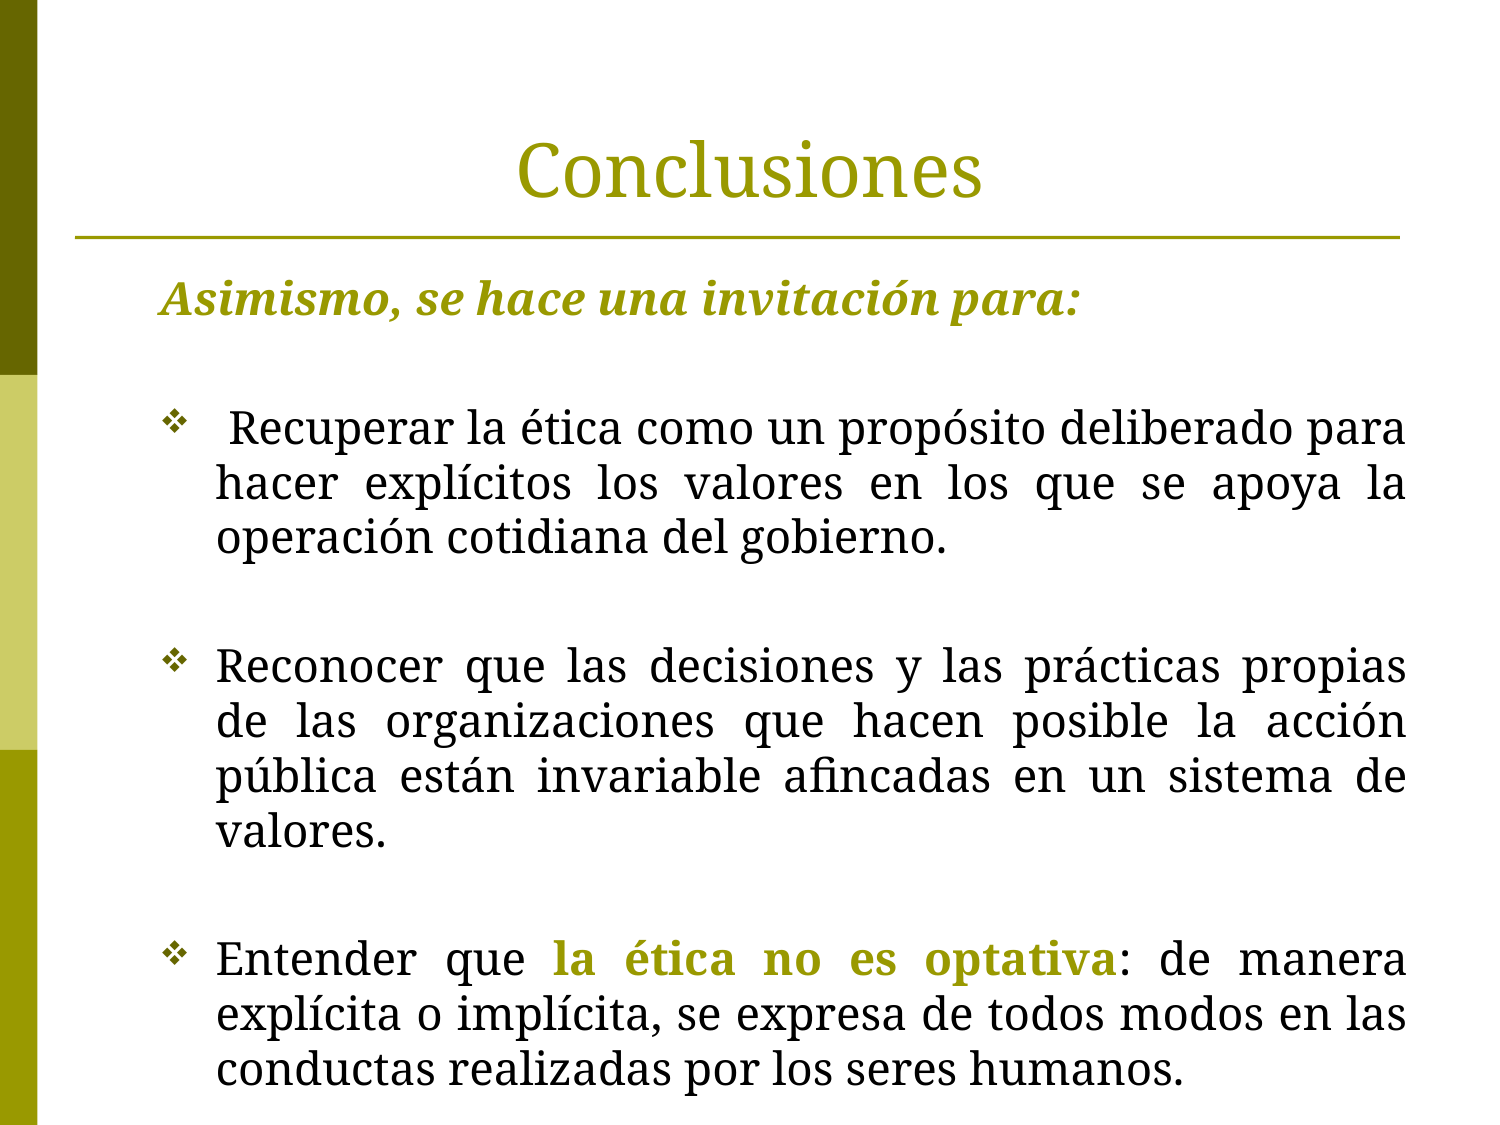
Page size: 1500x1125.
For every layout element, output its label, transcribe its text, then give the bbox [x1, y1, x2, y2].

list Asimismo, se hace una invitación para: Recuperar la ética como un propósito deliberado para hacer explícitos los valores en los que se apoya la operación cotidiana del gobierno. Reconocer que las decisiones y las prácticas propias de las organizaciones que hacen posible la acción pública están invariable afincadas en un sistema de valores. Entender que la ética no es optativa: de manera explícita o implícita, se expresa de todos modos en las conductas realizadas por los seres humanos. [144, 262, 1424, 1000]
title Conclusiones [74, 32, 1426, 221]
